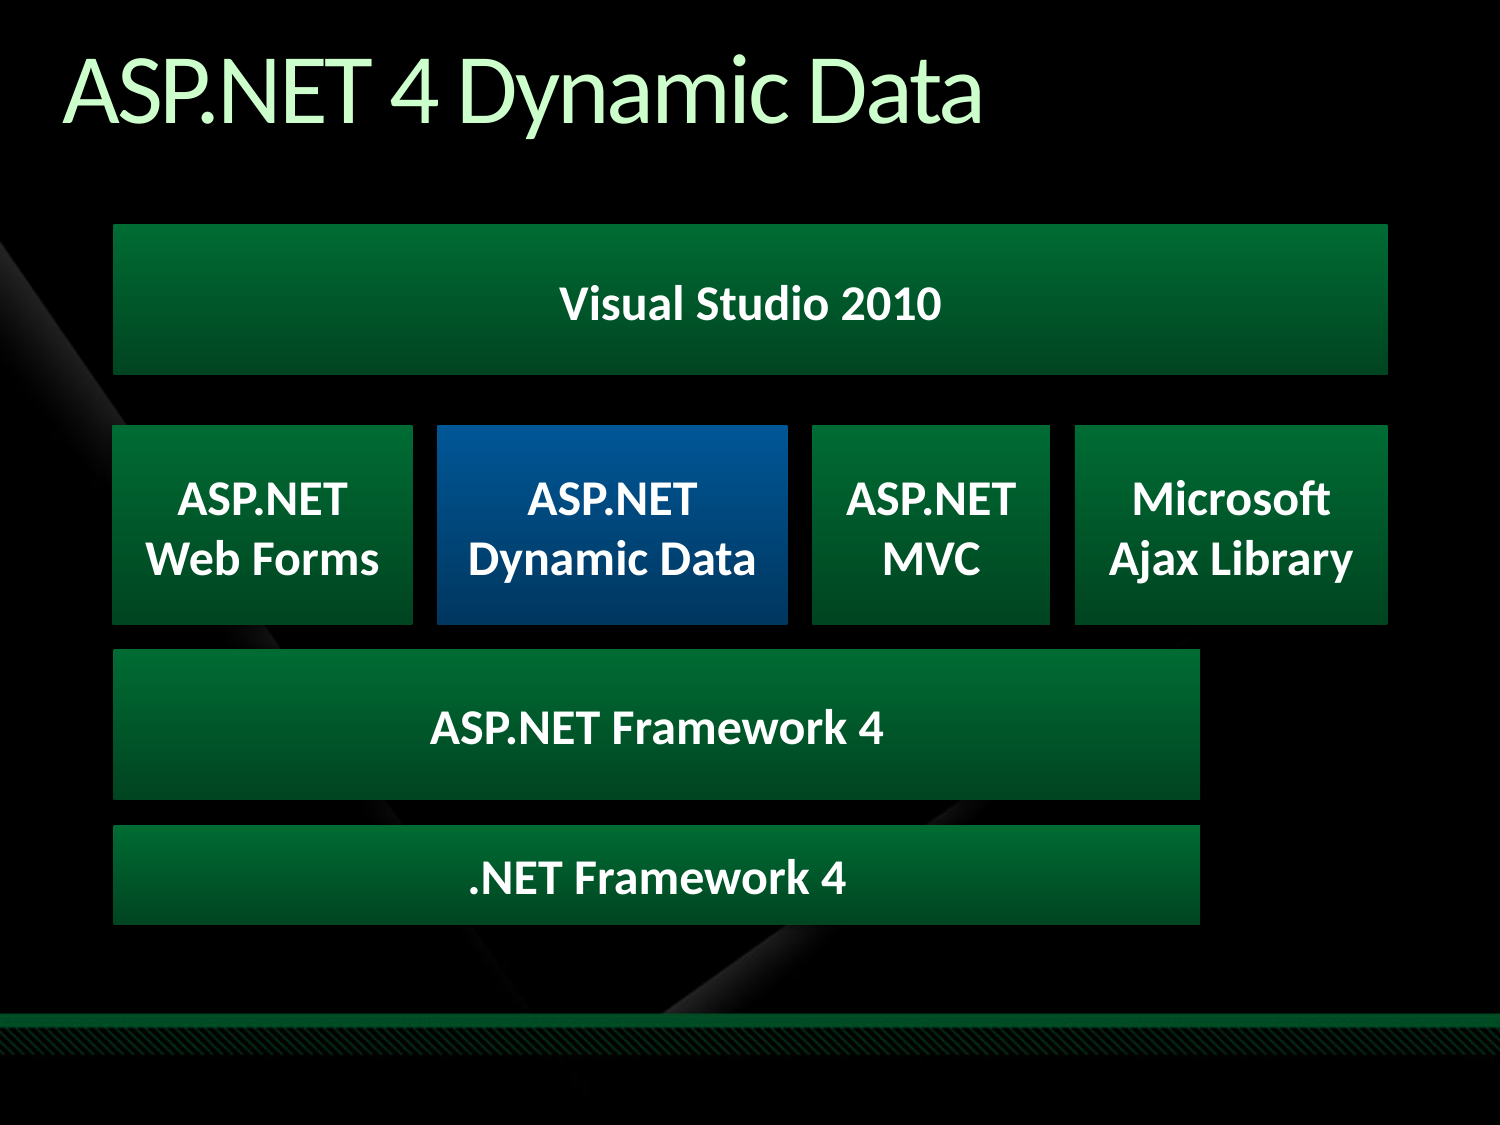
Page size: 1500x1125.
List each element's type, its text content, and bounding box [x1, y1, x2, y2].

text_box ASP.NET Dynamic Data [437, 425, 788, 625]
text_box .NET Framework 4 [113, 825, 1201, 925]
text_box ASP.NET MVC [812, 425, 1050, 625]
text_box ASP.NET Framework 4 [113, 649, 1201, 800]
text_box Microsoft Ajax Library [1074, 425, 1388, 625]
text_box Visual Studio 2010 [113, 224, 1388, 375]
text_box ASP.NET Web Forms [112, 425, 413, 625]
picture [0, 0, 1500, 1125]
title ASP.NET 4 Dynamic Data [62, 37, 1438, 147]
